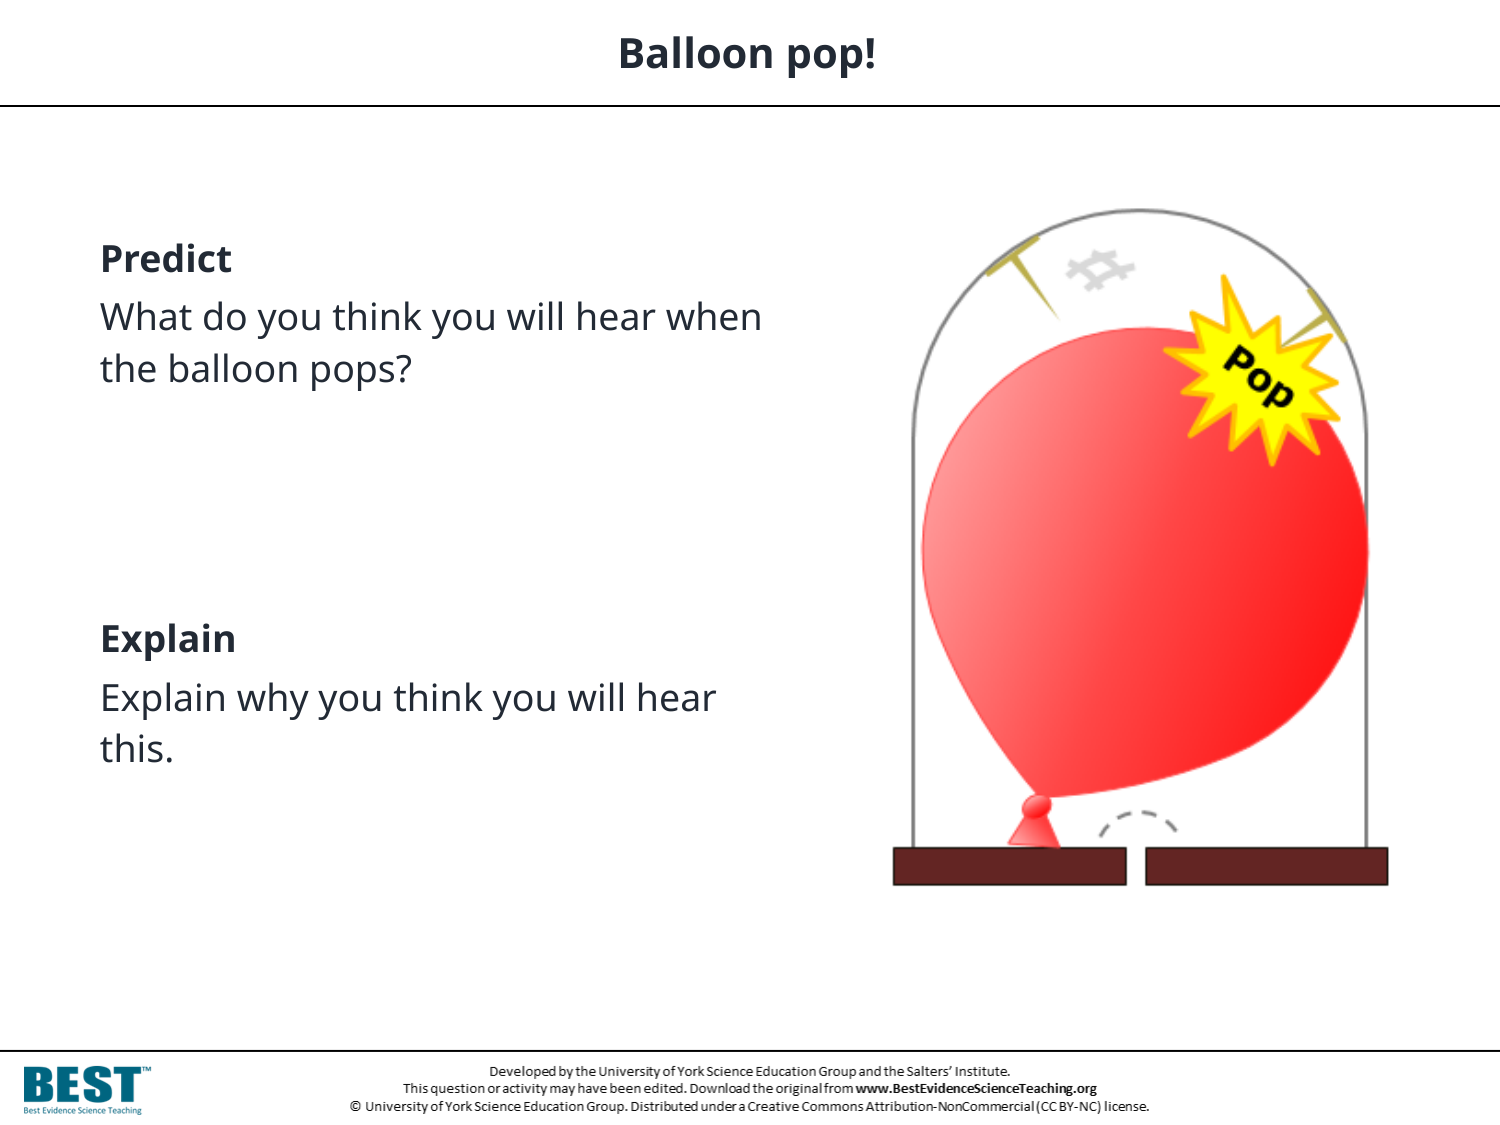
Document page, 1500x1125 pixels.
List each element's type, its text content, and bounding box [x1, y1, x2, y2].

picture [0, 105, 1500, 1125]
text_box Balloon pop! [23, 4, 1471, 99]
